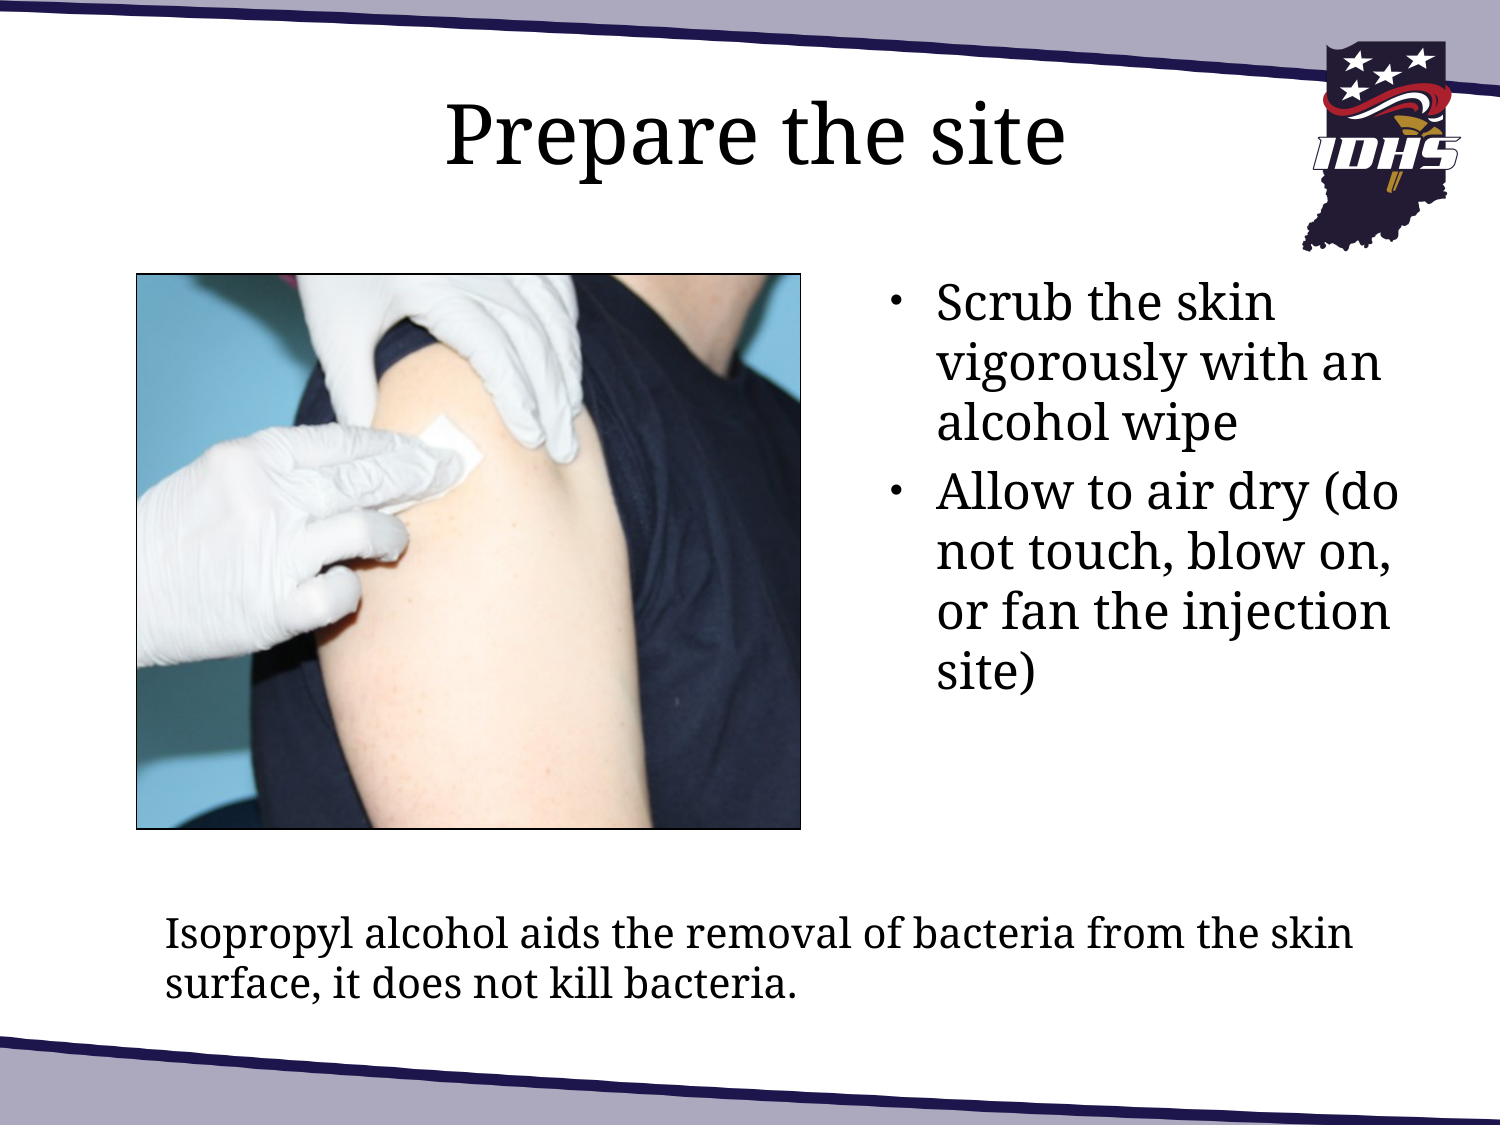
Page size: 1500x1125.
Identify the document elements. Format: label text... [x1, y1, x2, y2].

picture [0, 0, 1500, 1125]
text_box Scrub the skin vigorously with an alcohol wipe Allow to air dry (do not touch, blow on, or fan the injection site) [875, 262, 1450, 813]
title Prepare the site [75, 50, 1438, 213]
text_box Isopropyl alcohol aids the removal of bacteria from the skin surface, it does not kill bacteria. [150, 899, 1388, 1015]
